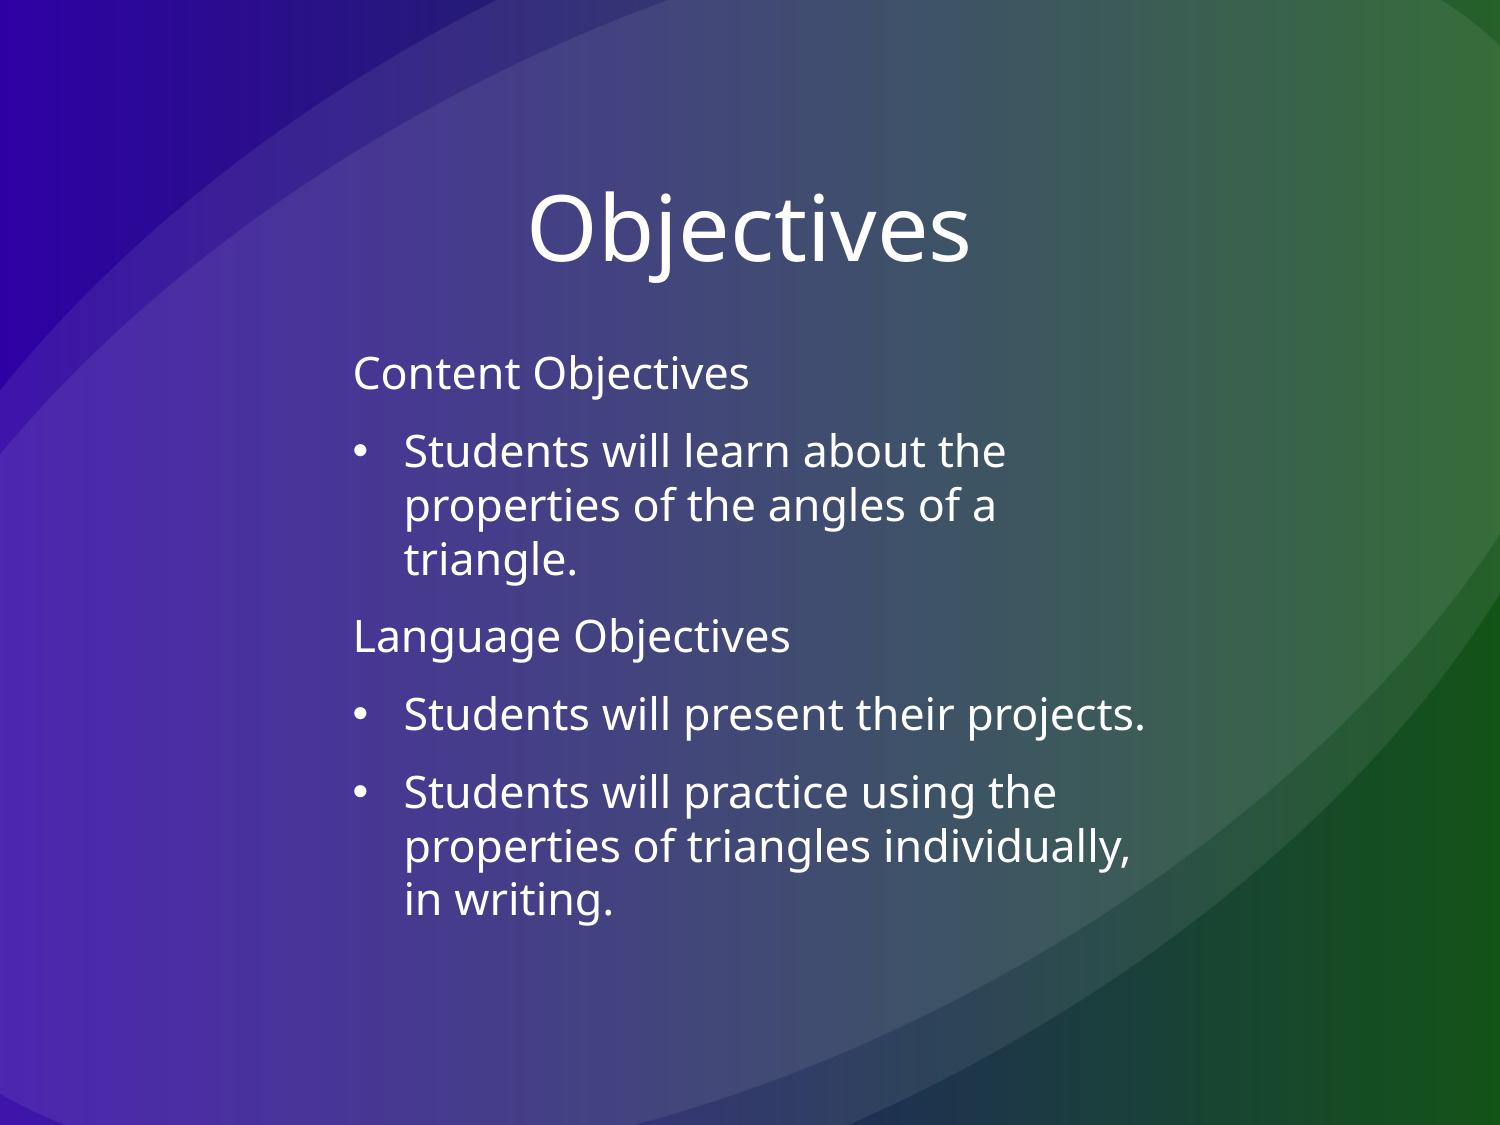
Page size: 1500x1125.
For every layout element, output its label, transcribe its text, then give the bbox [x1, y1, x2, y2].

picture [0, 0, 1500, 1125]
list Content Objectives Students will learn about the properties of the angles of a triangle. Language Objectives Students will present their projects. Students will practice using the properties of triangles individually, in writing. [337, 337, 1163, 975]
title Objectives [283, 45, 1216, 288]
